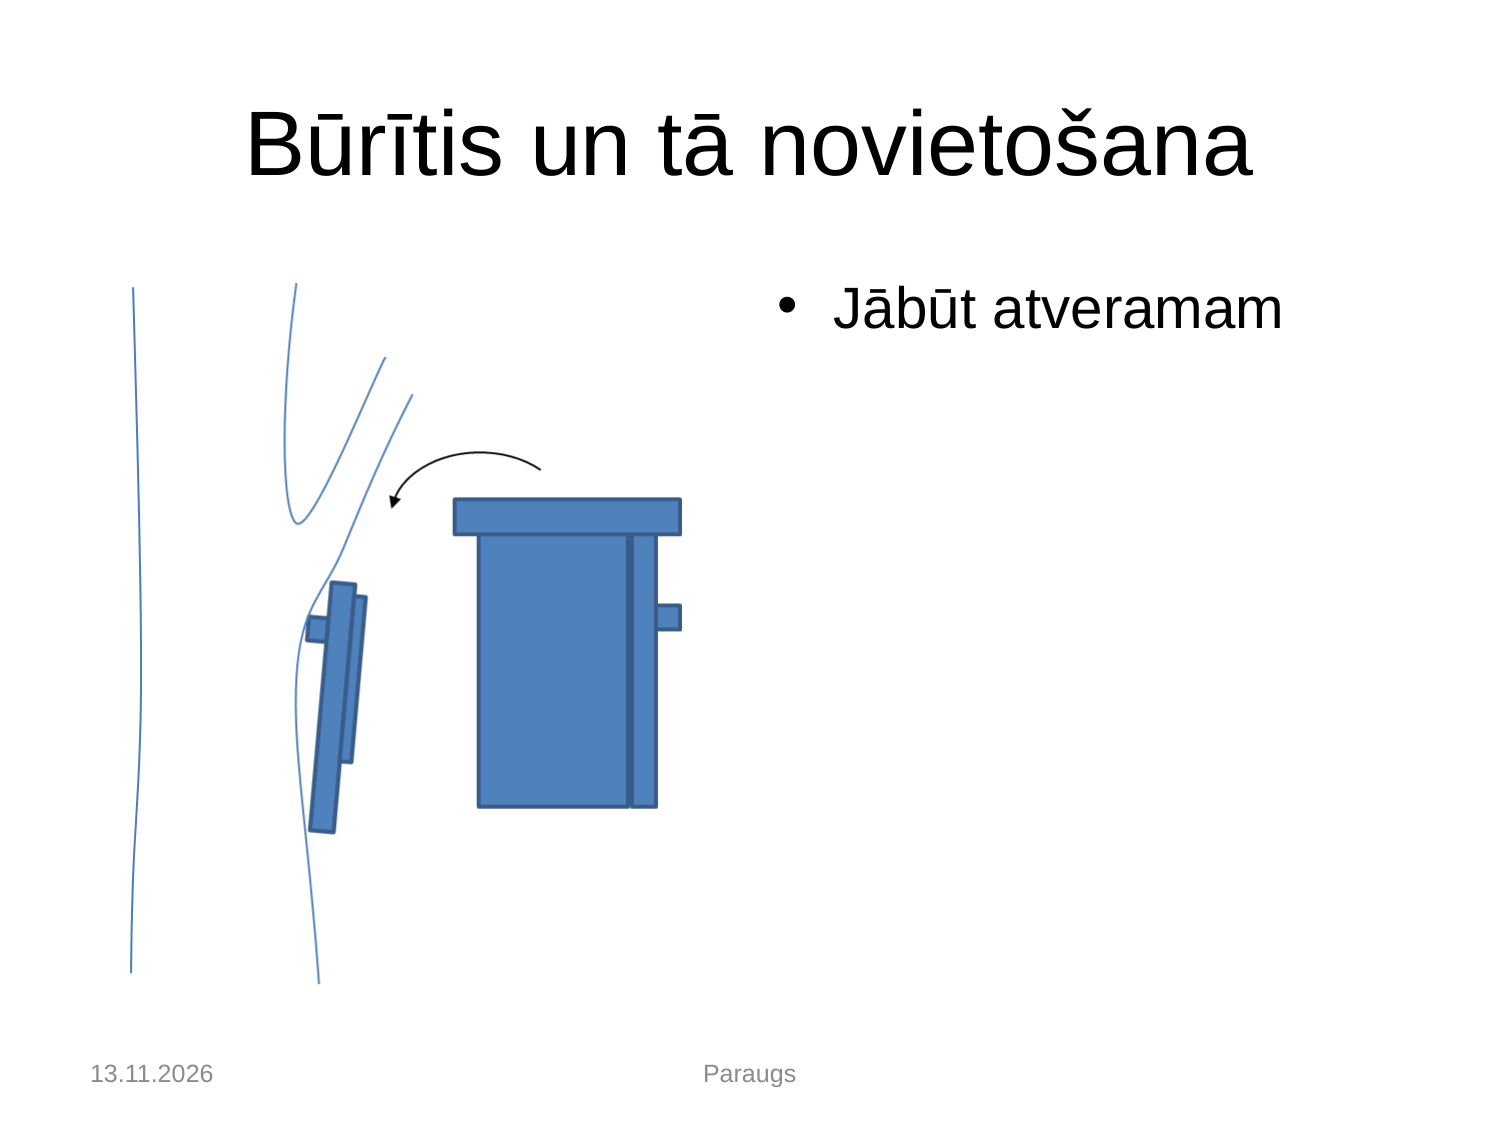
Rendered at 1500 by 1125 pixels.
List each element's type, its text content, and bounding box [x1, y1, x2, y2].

list Jābūt atveramam [762, 262, 1426, 1006]
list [129, 282, 683, 985]
title Būrītis un tā novietošana [74, 44, 1426, 233]
footer Paraugs [512, 1042, 988, 1103]
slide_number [75, 1042, 425, 1103]
